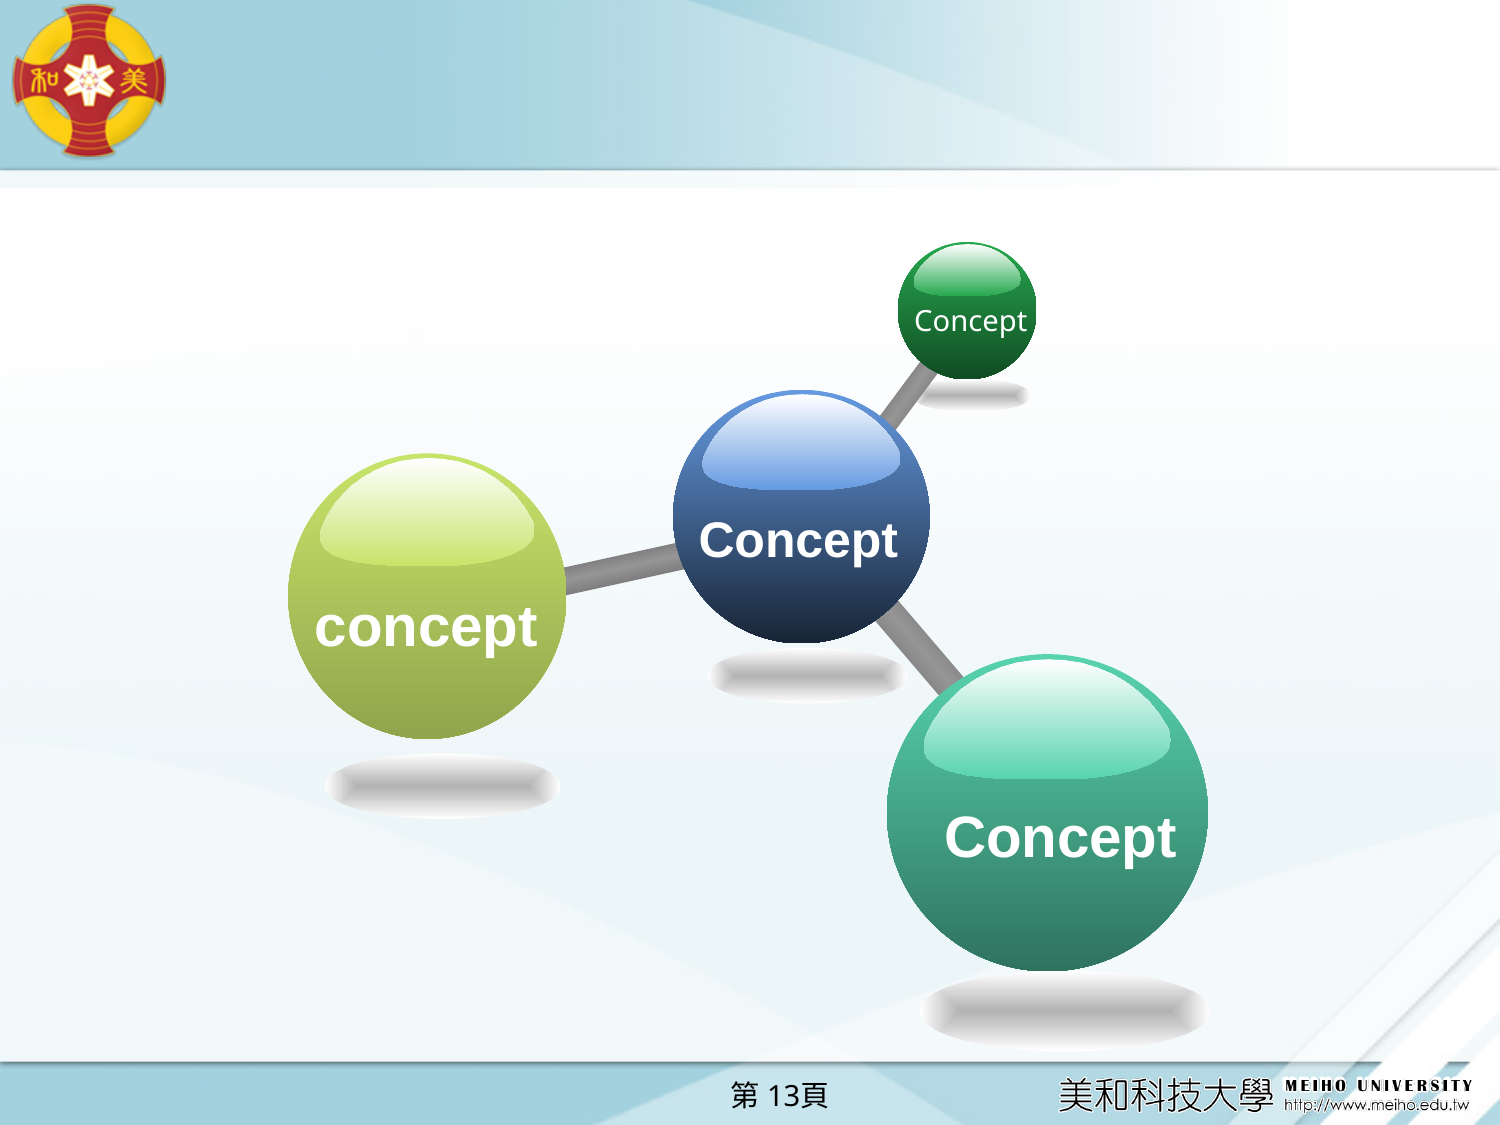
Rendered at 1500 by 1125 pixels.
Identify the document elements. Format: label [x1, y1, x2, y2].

picture [0, 0, 1500, 1125]
text_box [288, 241, 1211, 1052]
